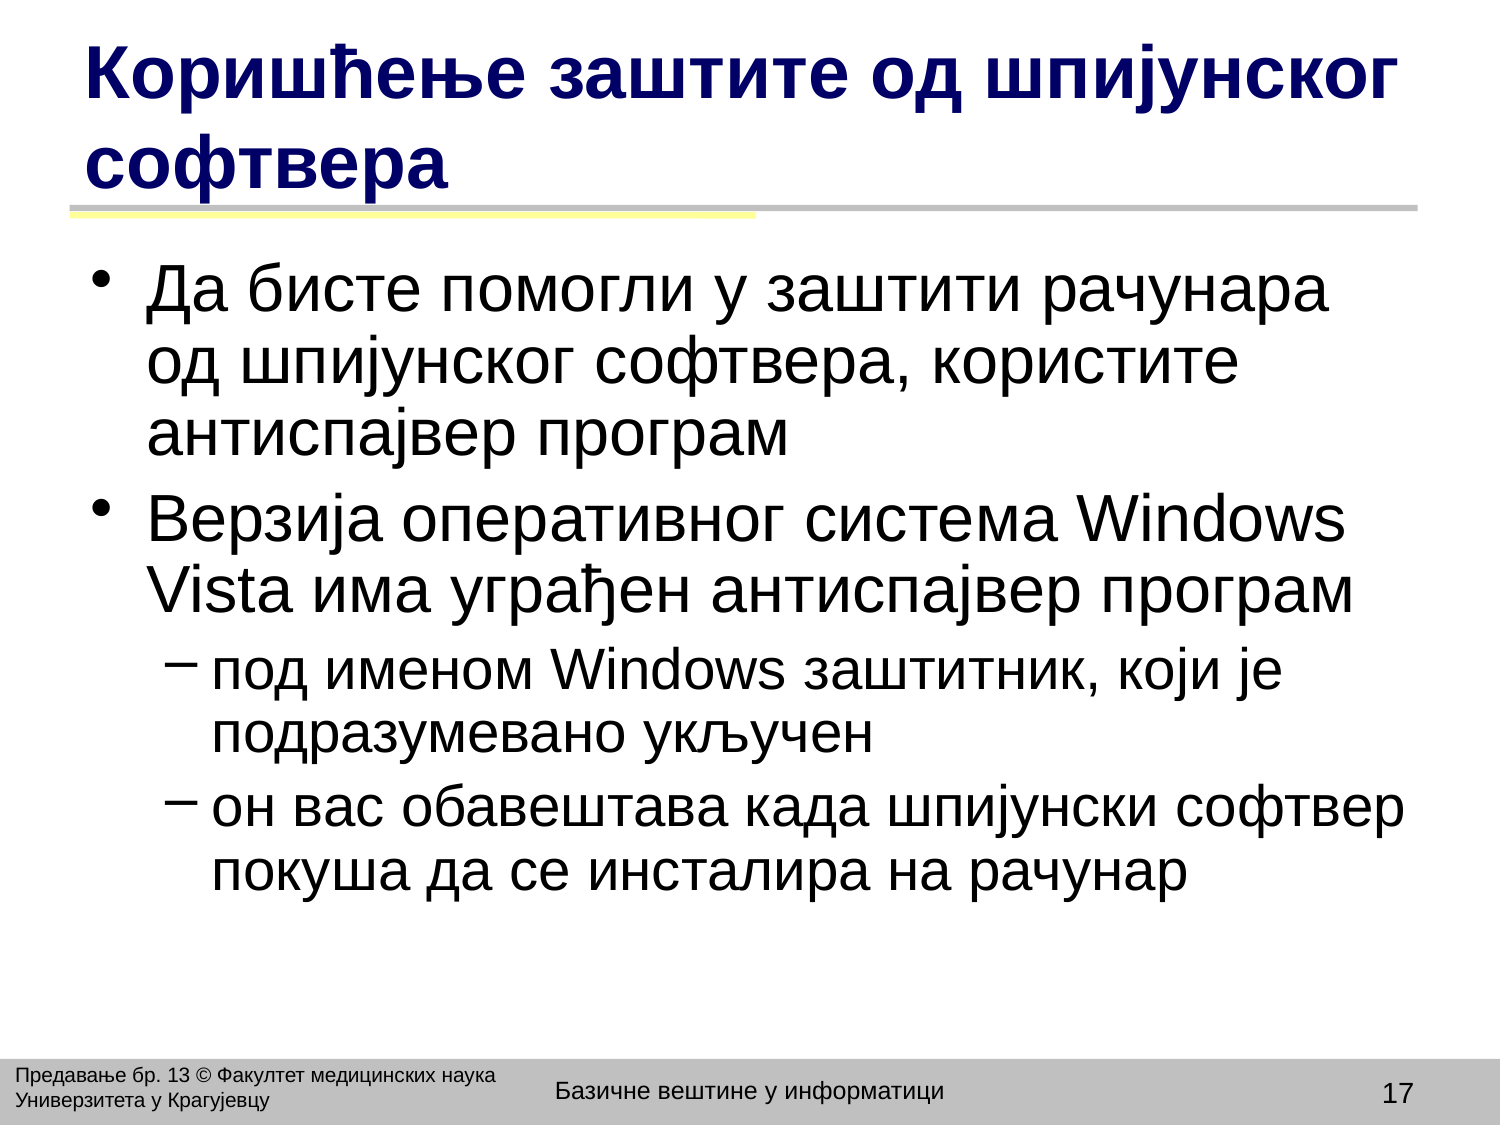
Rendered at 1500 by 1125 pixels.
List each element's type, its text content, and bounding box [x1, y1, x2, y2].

title Коришћење заштите од шпијунског софтвера [69, 19, 1426, 208]
footer Базичне вештине у информатици [512, 1066, 988, 1125]
slide_number Предавање бр. 13 © Факултет медицинских наука Универзитета у Крагујевцу [0, 1053, 617, 1108]
list Да бисте помогли у заштити рачунара од шпијунског софтвера, користите антиспајвер програм Верзија оперативног система Windows Vista има уграђен антиспајвер програм под именом Windows заштитник, који је подразумевано укључен он вас обавештава када шпијунски софтвер покуша да се инсталира на рачунар [74, 246, 1426, 1023]
slide_number 17 [1079, 1066, 1430, 1125]
